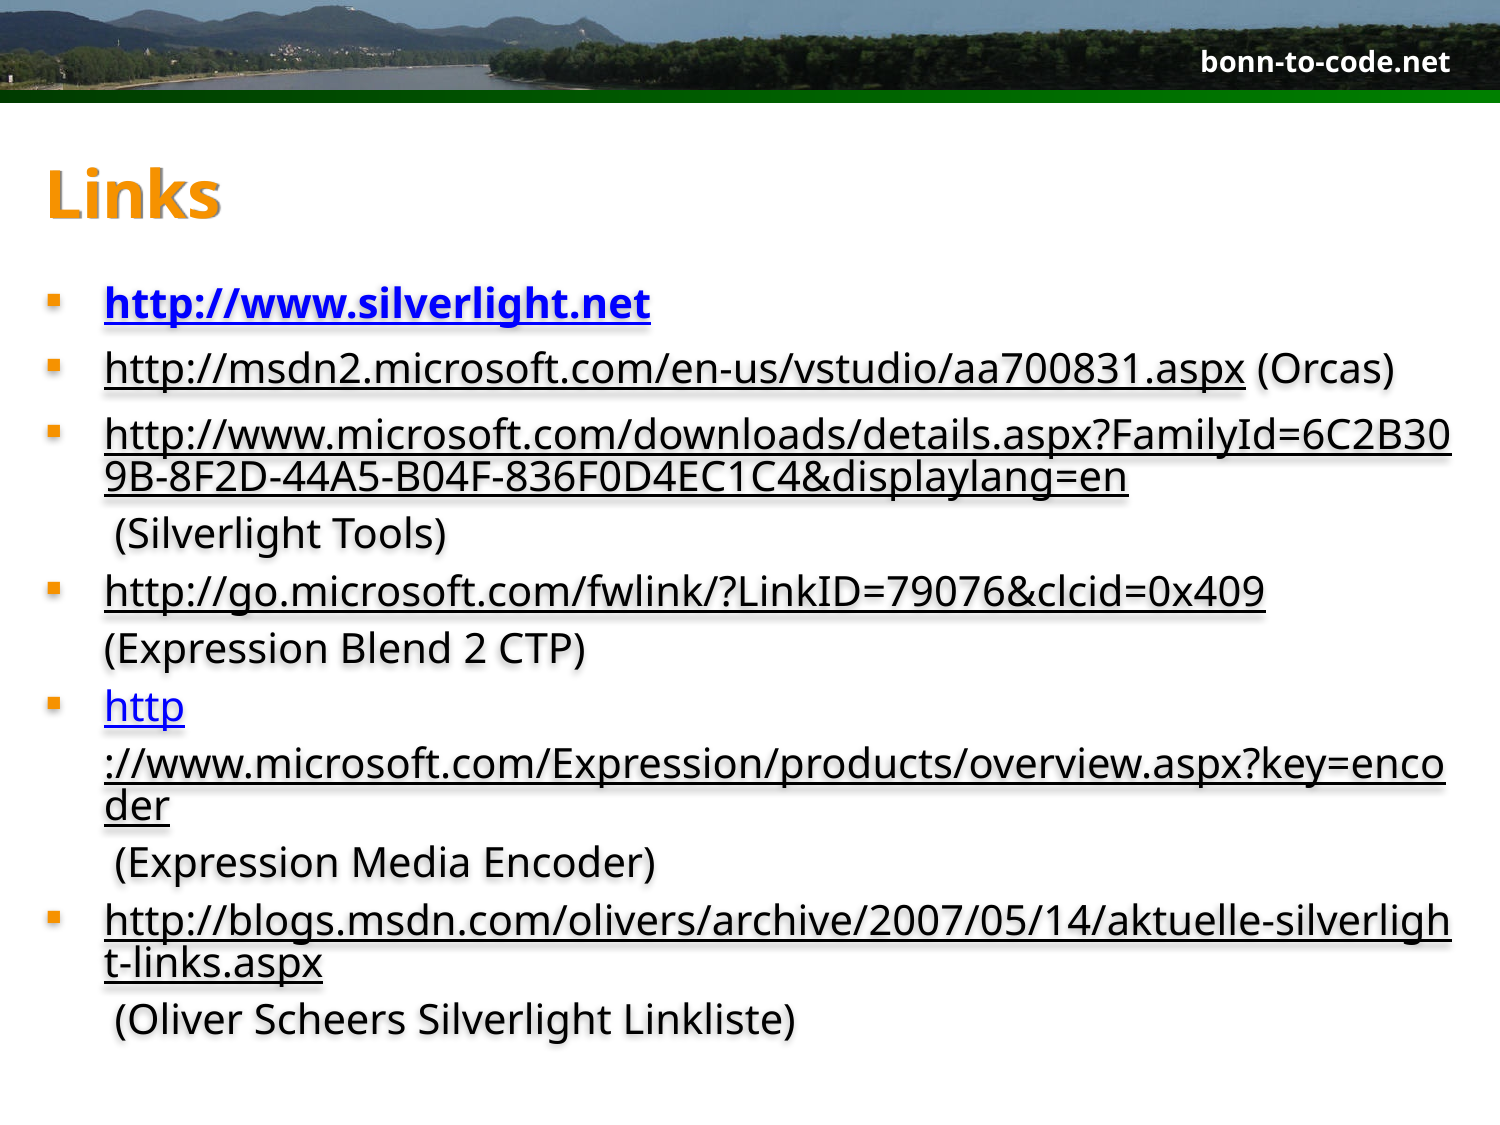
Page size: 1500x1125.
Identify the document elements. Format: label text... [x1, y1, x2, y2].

title Links [29, 113, 1471, 269]
picture [0, 0, 1500, 90]
list http://www.silverlight.net http://msdn2.microsoft.com/en-us/vstudio/aa700831.aspx (Orcas) http://www.microsoft.com/downloads/details.aspx?FamilyId=6C2B309B-8F2D-44A5-B04F-836F0D4EC1C4&displaylang=en (Silverlight Tools) http://go.microsoft.com/fwlink/?LinkID=79076&clcid=0x409 (Expression Blend 2 CTP) http://www.microsoft.com/Expression/products/overview.aspx?key=encoder (Expression Media Encoder) http://blogs.msdn.com/olivers/archive/2007/05/14/aktuelle-silverlight-links.aspx (Oliver Scheers Silverlight Linkliste) [29, 269, 1471, 1125]
